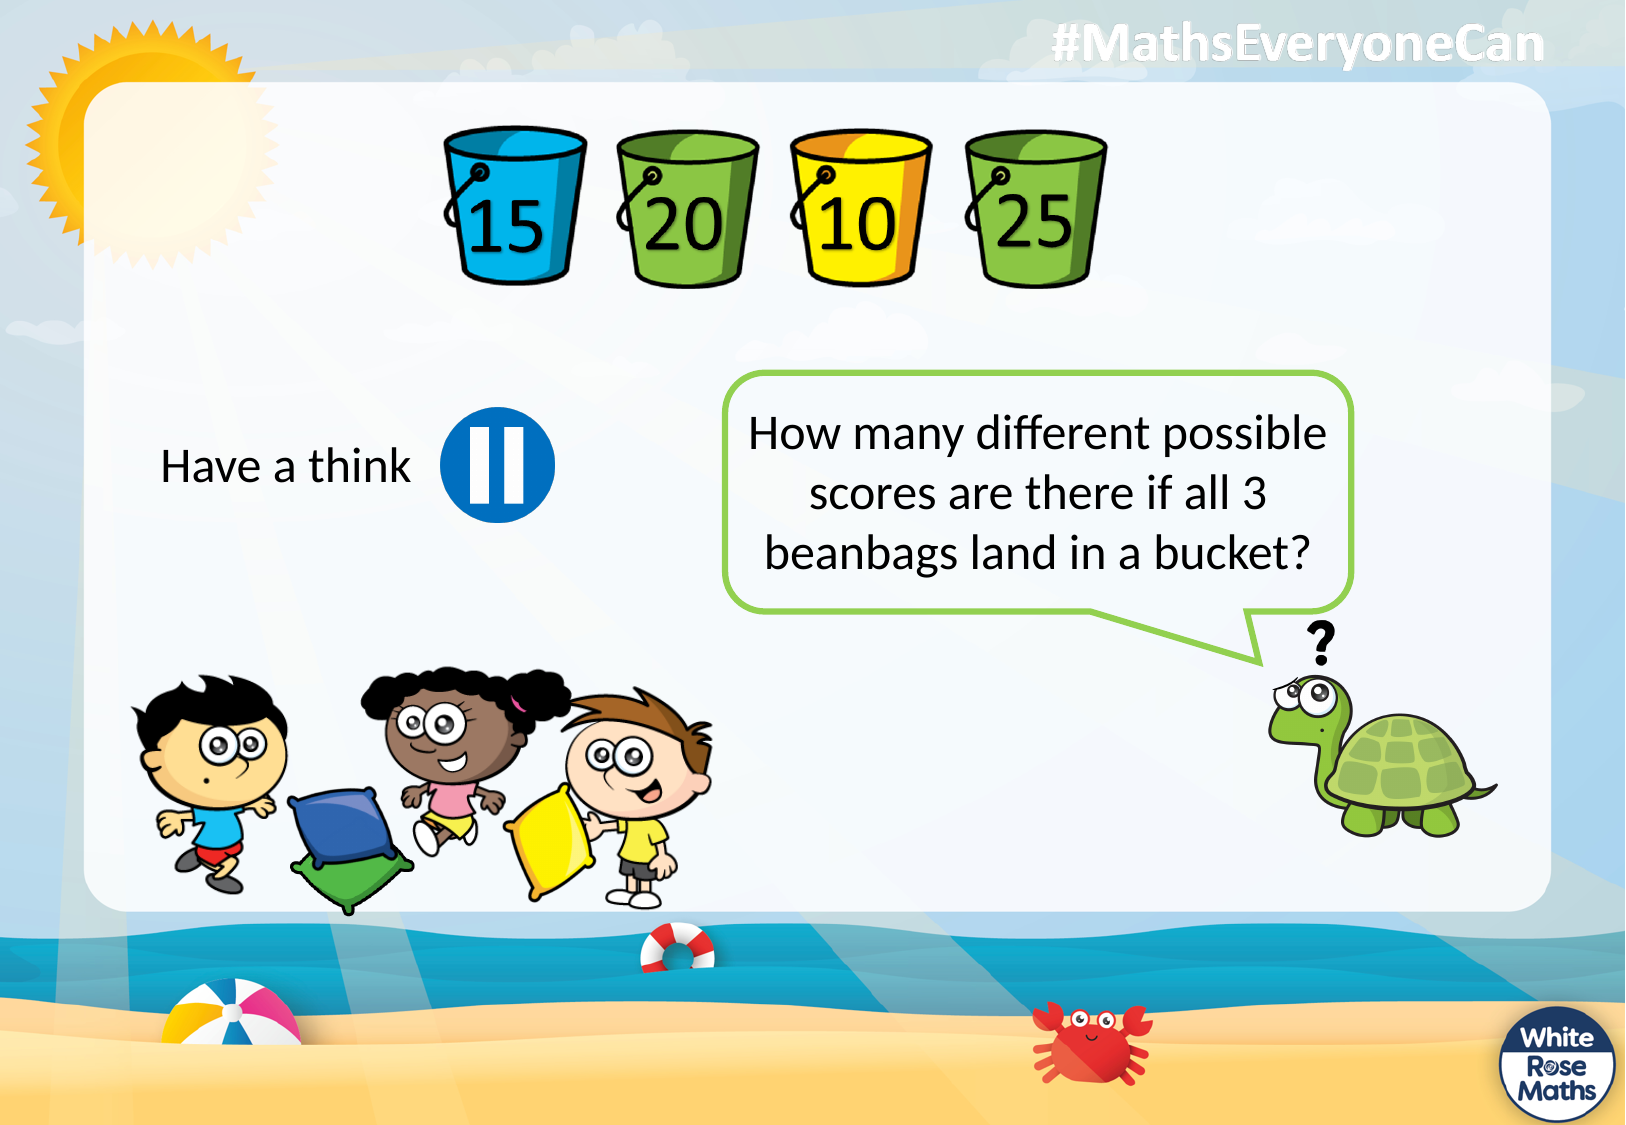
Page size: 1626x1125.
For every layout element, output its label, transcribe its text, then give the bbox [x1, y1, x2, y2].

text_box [698, 372, 1378, 612]
picture [97, 627, 760, 979]
text_box Have a think [40, 425, 439, 501]
picture [412, 0, 1580, 328]
picture [1247, 608, 1519, 849]
picture [439, 407, 555, 523]
